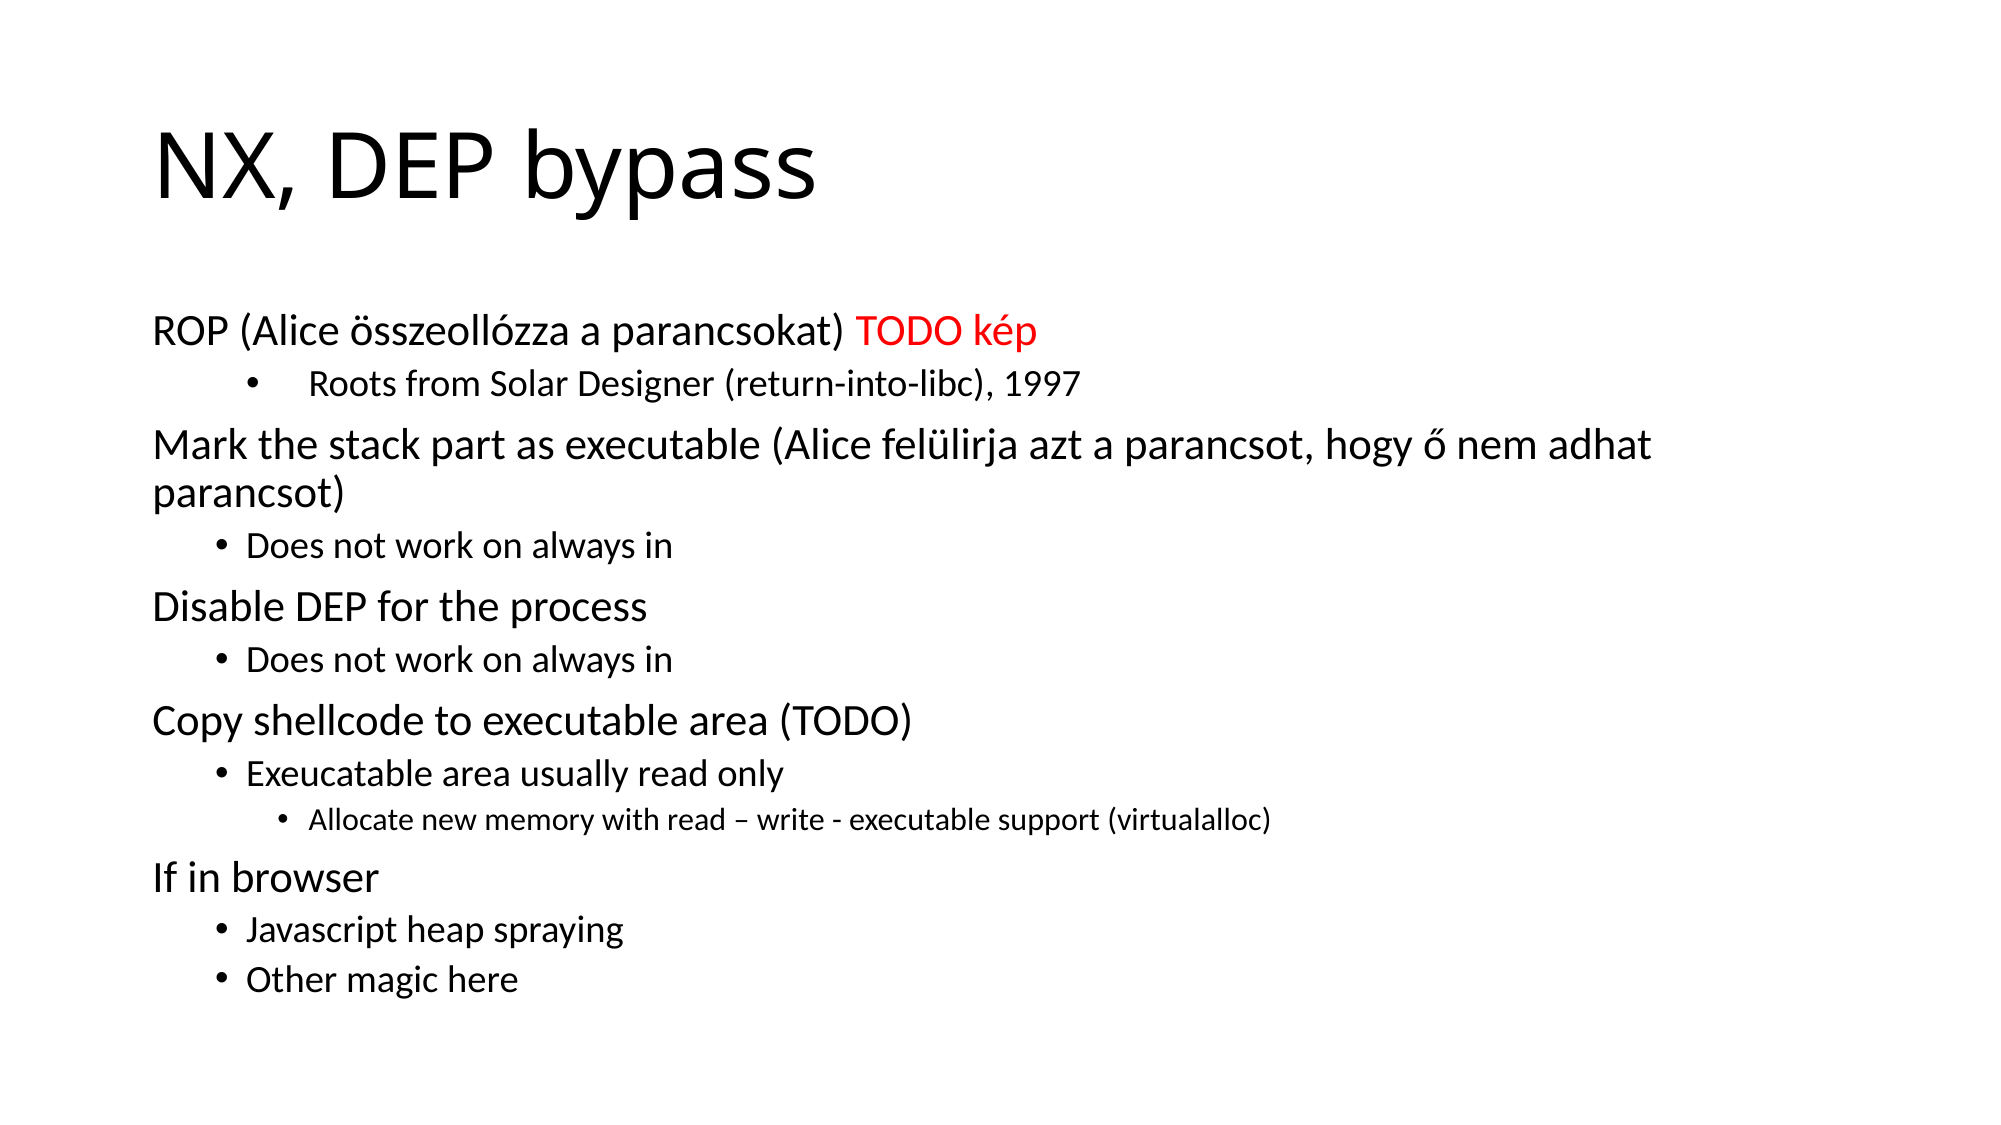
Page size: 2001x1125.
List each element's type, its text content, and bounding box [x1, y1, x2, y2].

title NX, DEP bypass [137, 59, 1863, 278]
list ROP (Alice összeollózza a parancsokat) TODO kép Roots from Solar Designer (return-into-libc), 1997 Mark the stack part as executable (Alice felülirja azt a parancsot, hogy ő nem adhat parancsot) Does not work on always in Disable DEP for the process Does not work on always in Copy shellcode to executable area (TODO) Exeucatable area usually read only Allocate new memory with read – write - executable support (virtualalloc) If in browser Javascript heap spraying Other magic here [137, 299, 1863, 1014]
